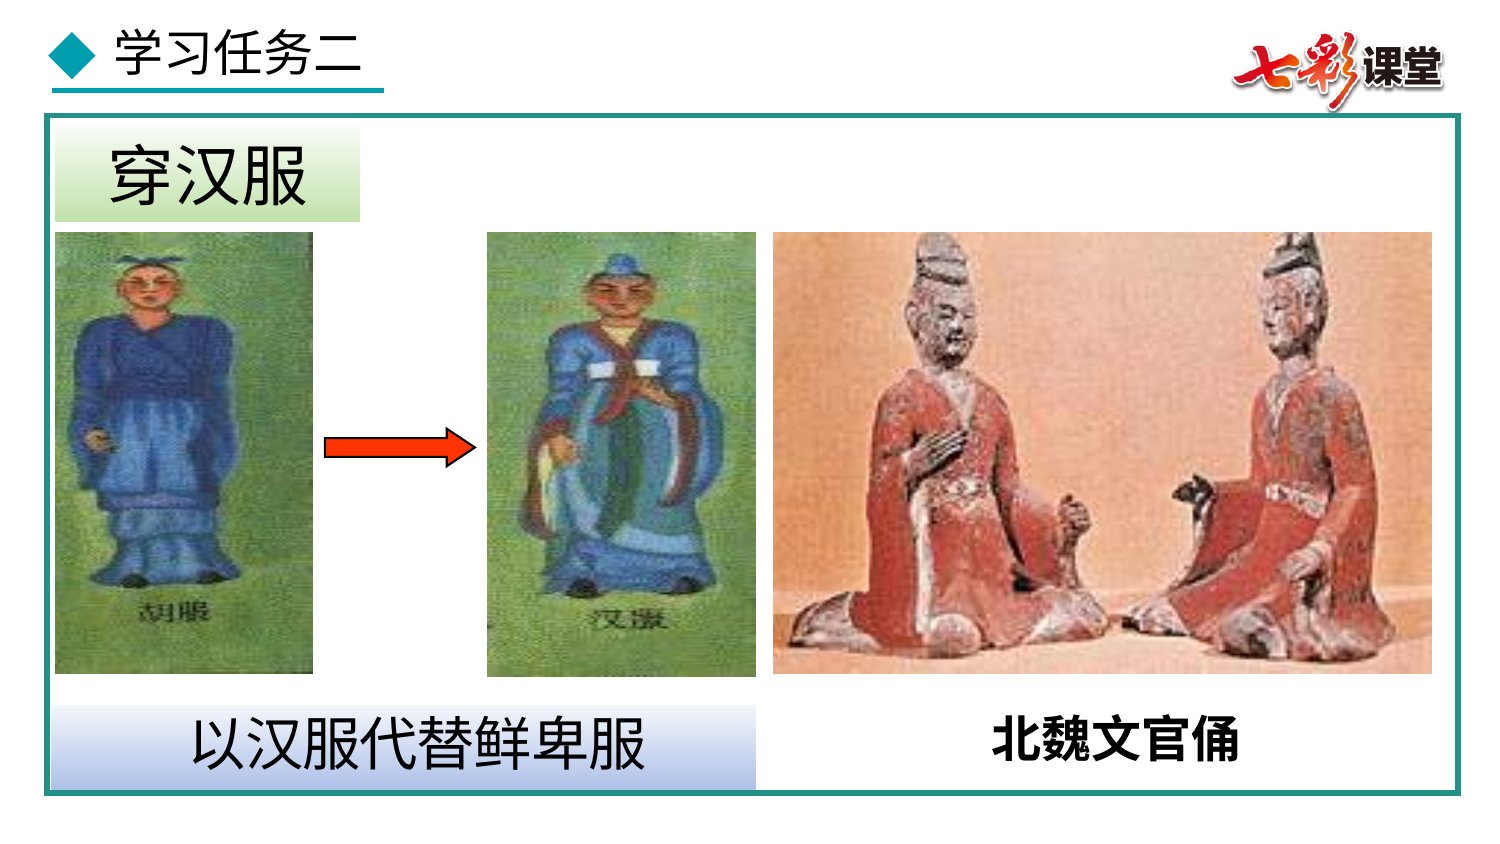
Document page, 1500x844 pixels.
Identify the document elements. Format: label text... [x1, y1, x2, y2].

picture [55, 232, 313, 674]
title 以汉服代替鲜卑服 [51, 705, 756, 790]
picture [773, 232, 1433, 674]
picture [487, 232, 757, 677]
text_box 穿汉服 [55, 126, 361, 222]
text_box [324, 428, 475, 467]
picture [1228, 26, 1449, 113]
text_box 北魏文官俑 [976, 700, 1257, 776]
